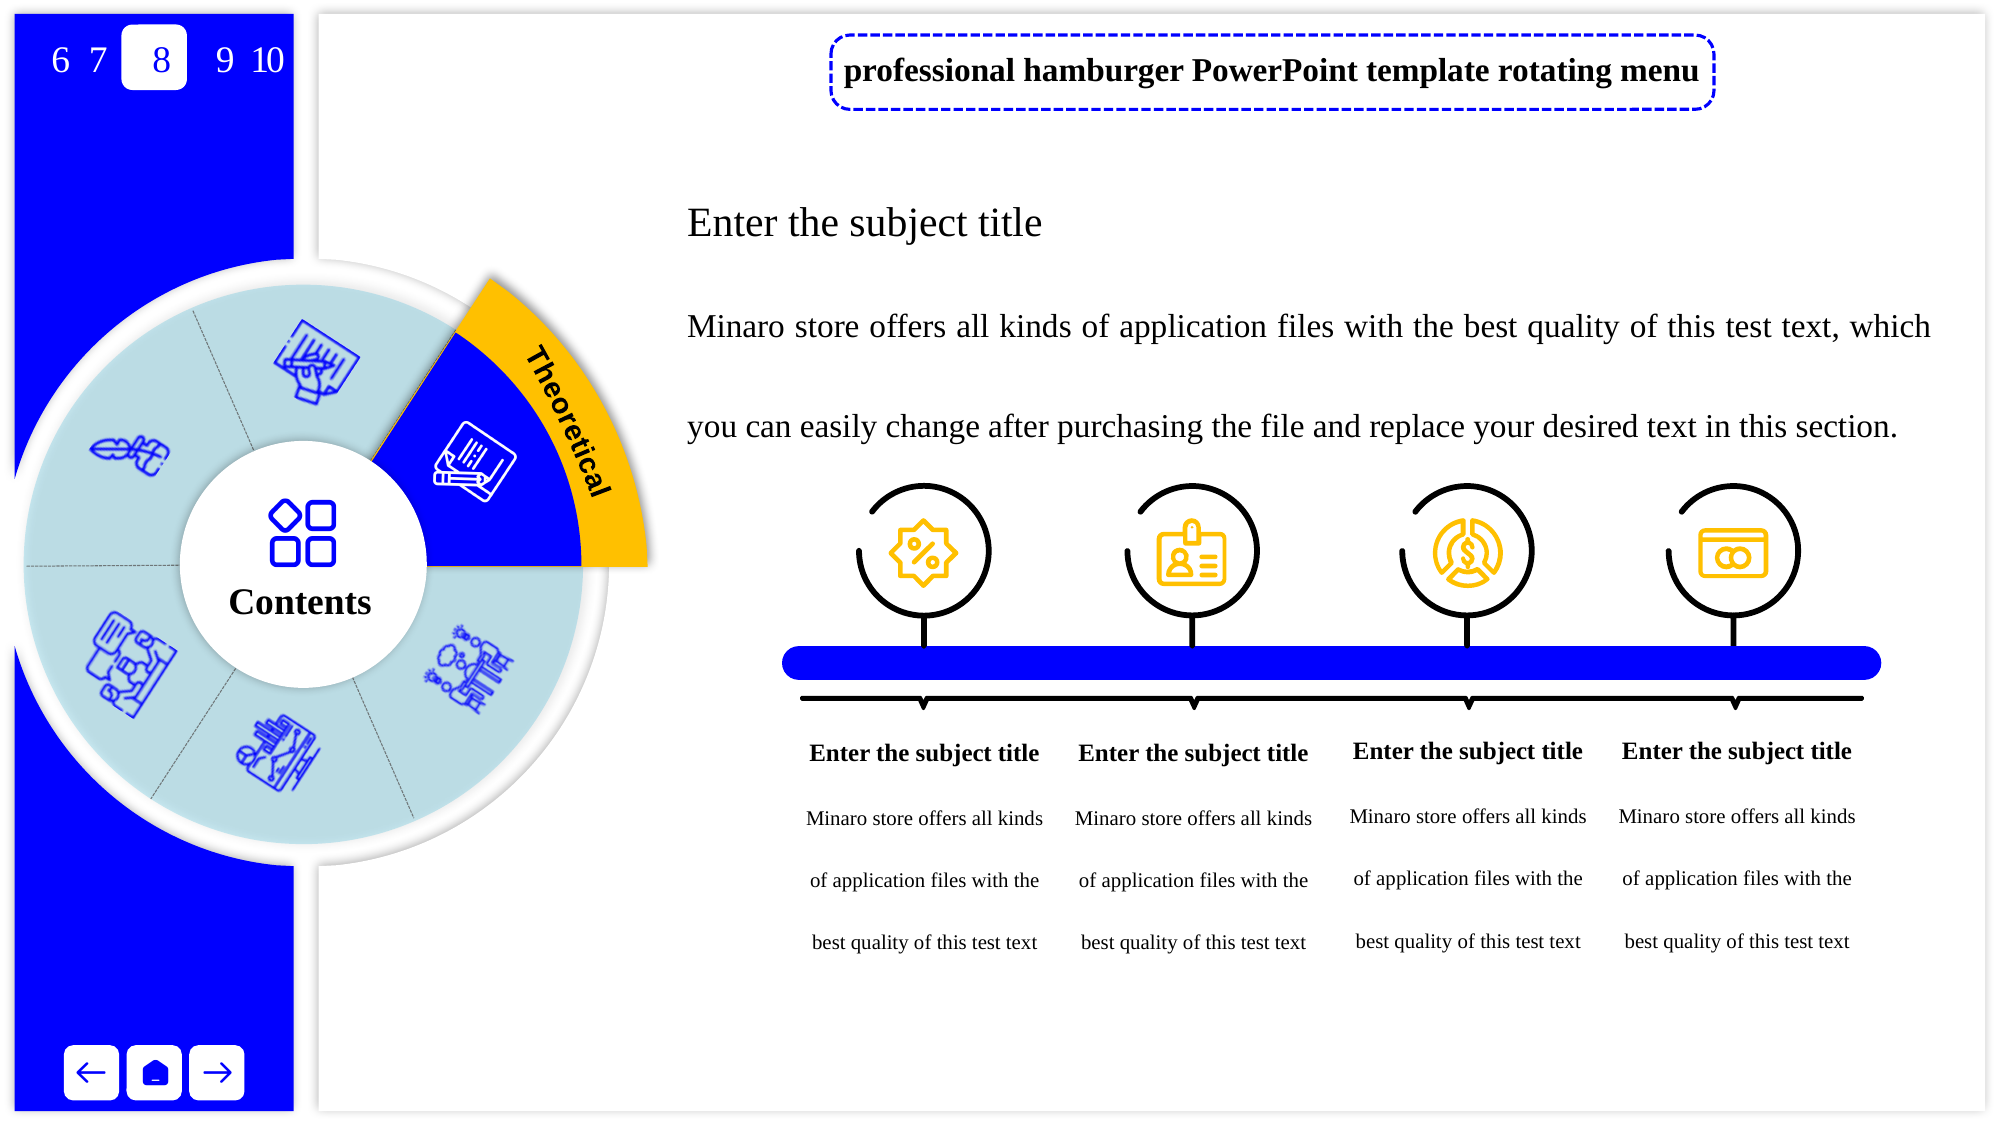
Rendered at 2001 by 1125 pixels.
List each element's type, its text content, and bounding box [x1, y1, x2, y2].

text_box Enter the subject title Minaro store offers all kinds of application files with the best quality of this test text [1049, 729, 1338, 962]
picture [140, 1056, 171, 1088]
text_box Enter the subject title Minaro store offers all kinds of application files with the best quality of this test text [780, 729, 1049, 962]
picture [265, 495, 341, 572]
text_box Enter the subject title Minaro store offers all kinds of application files with the best quality of this test text [1324, 727, 1593, 960]
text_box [23, 284, 584, 845]
text_box Enter the subject title Minaro store offers all kinds of application files with the best quality of this test text, which you can easily change after purchasing the file and replace your desired text in this section. [672, 187, 1949, 452]
picture [75, 1057, 107, 1088]
picture [436, 431, 507, 502]
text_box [781, 484, 1882, 709]
text_box [584, 371, 649, 569]
text_box [485, 277, 500, 284]
text_box [830, 96, 1715, 111]
text_box Enter the subject title Minaro store offers all kinds of application files with the best quality of this test text [1593, 727, 1882, 960]
text_box [834, 33, 1711, 41]
picture [202, 1056, 233, 1088]
text_box 6 7 8 9 10 [36, 27, 335, 88]
text_box professional hamburger PowerPoint template rotating menu [829, 41, 1829, 96]
